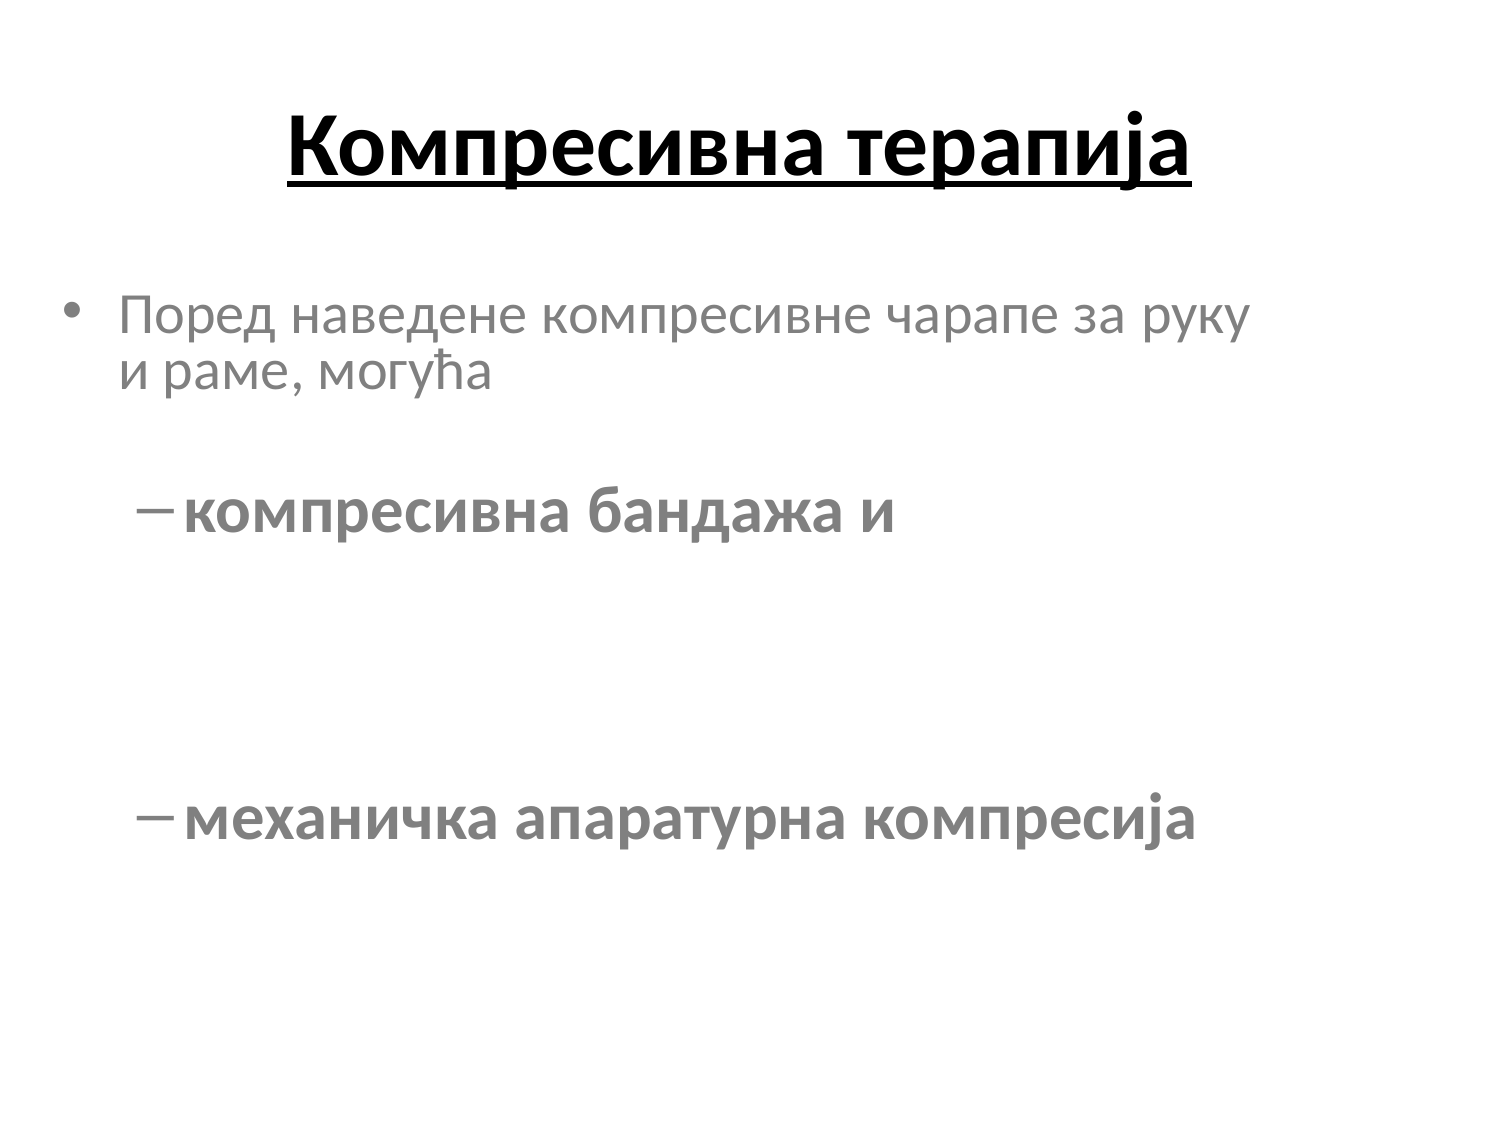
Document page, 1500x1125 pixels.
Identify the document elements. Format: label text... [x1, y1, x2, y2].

list Поред наведене компресивне чарапе за руку и раме, могућа компресивна бандажа и механичка апаратурна компресија [46, 281, 1266, 992]
title Компресивна терапија [75, 45, 1425, 233]
